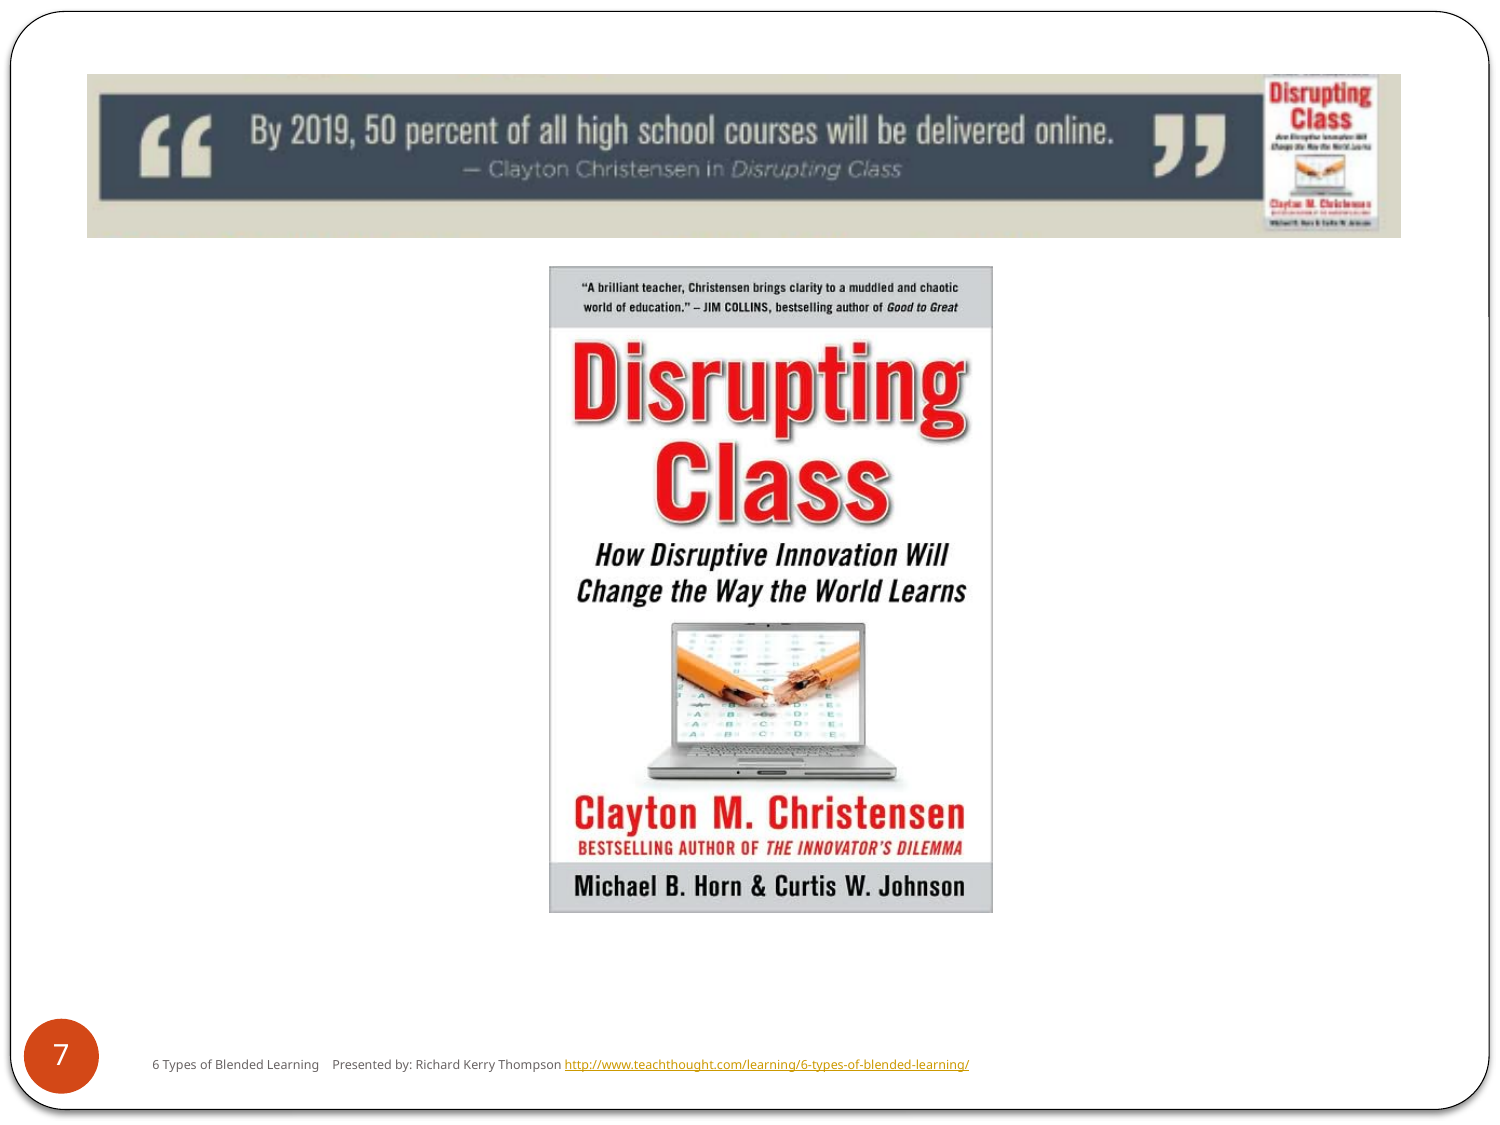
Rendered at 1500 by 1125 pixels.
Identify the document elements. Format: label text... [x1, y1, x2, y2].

picture [549, 266, 993, 913]
slide_number 7 [23, 1018, 99, 1094]
picture [87, 74, 1401, 238]
footer 6 Types of Blended Learning Presented by: Richard Kerry Thompson http://www.teachthought.com/learning/6-types-of-blended-learning/ [137, 1042, 988, 1103]
